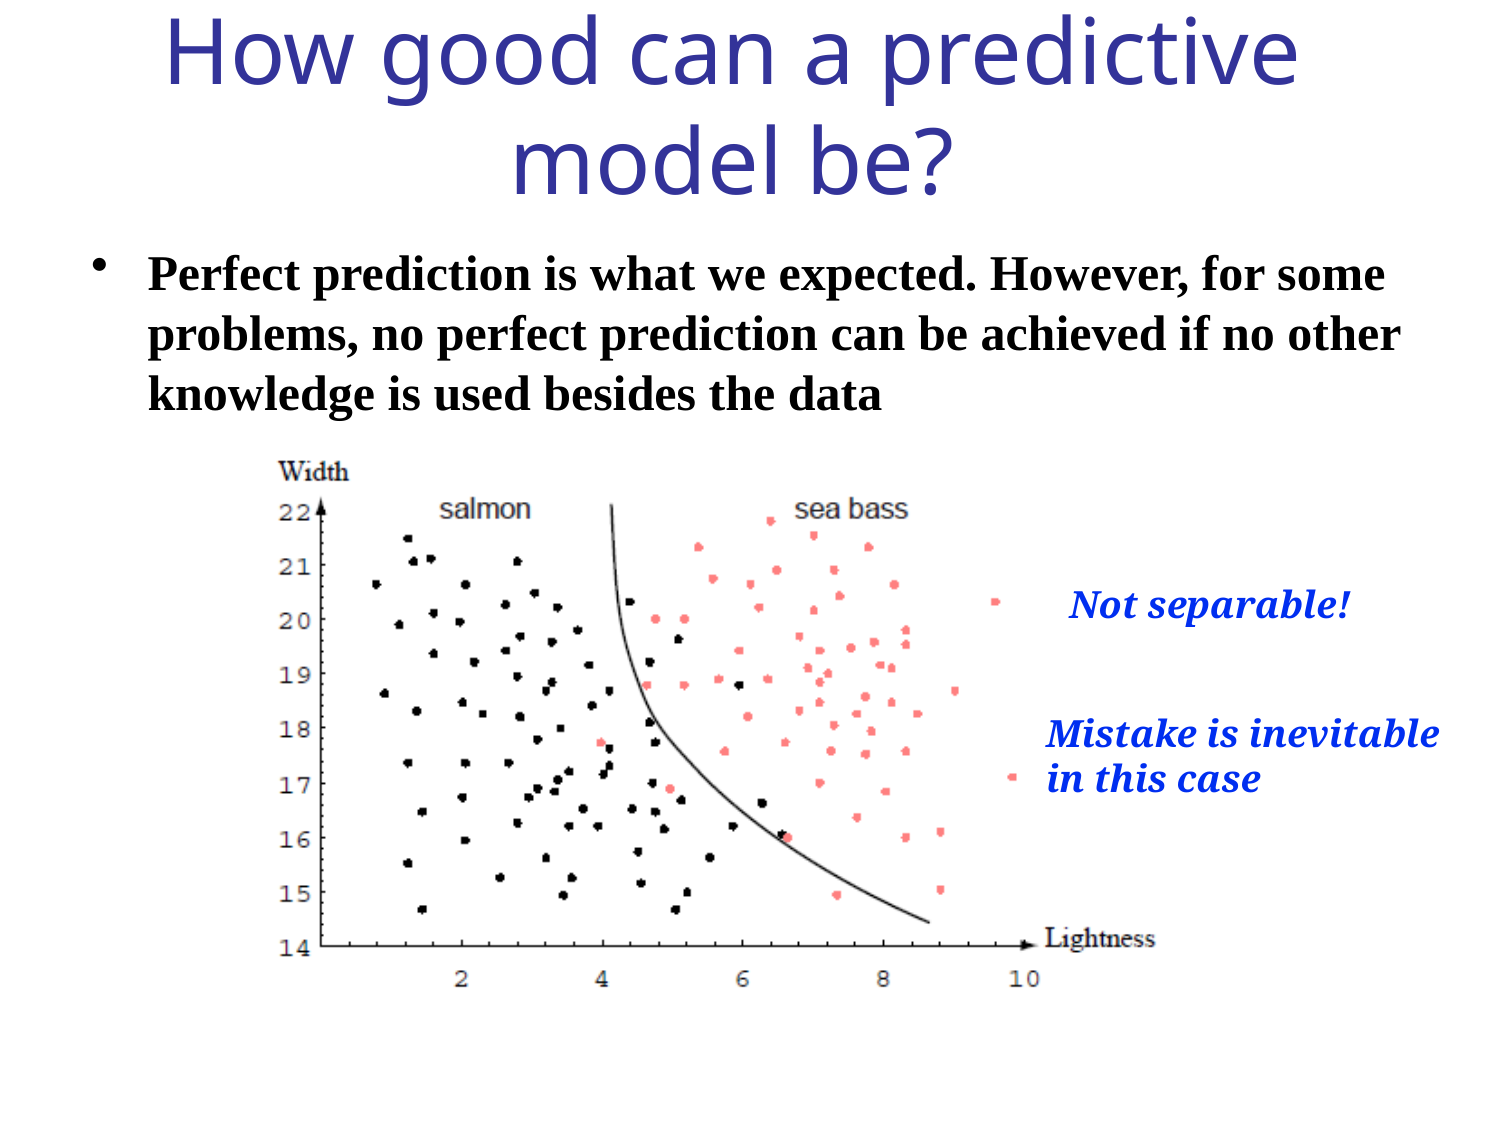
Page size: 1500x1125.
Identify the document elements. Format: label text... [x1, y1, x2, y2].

title How good can a predictive model be? [0, 42, 1465, 163]
picture [257, 445, 1196, 999]
text_box Mistake is inevitable in this case [1199, 703, 1477, 808]
list Perfect prediction is what we expected. However, for some problems, no perfect prediction can be achieved if no other knowledge is used besides the data [76, 233, 1427, 976]
text_box Not separable! [1199, 574, 1407, 634]
